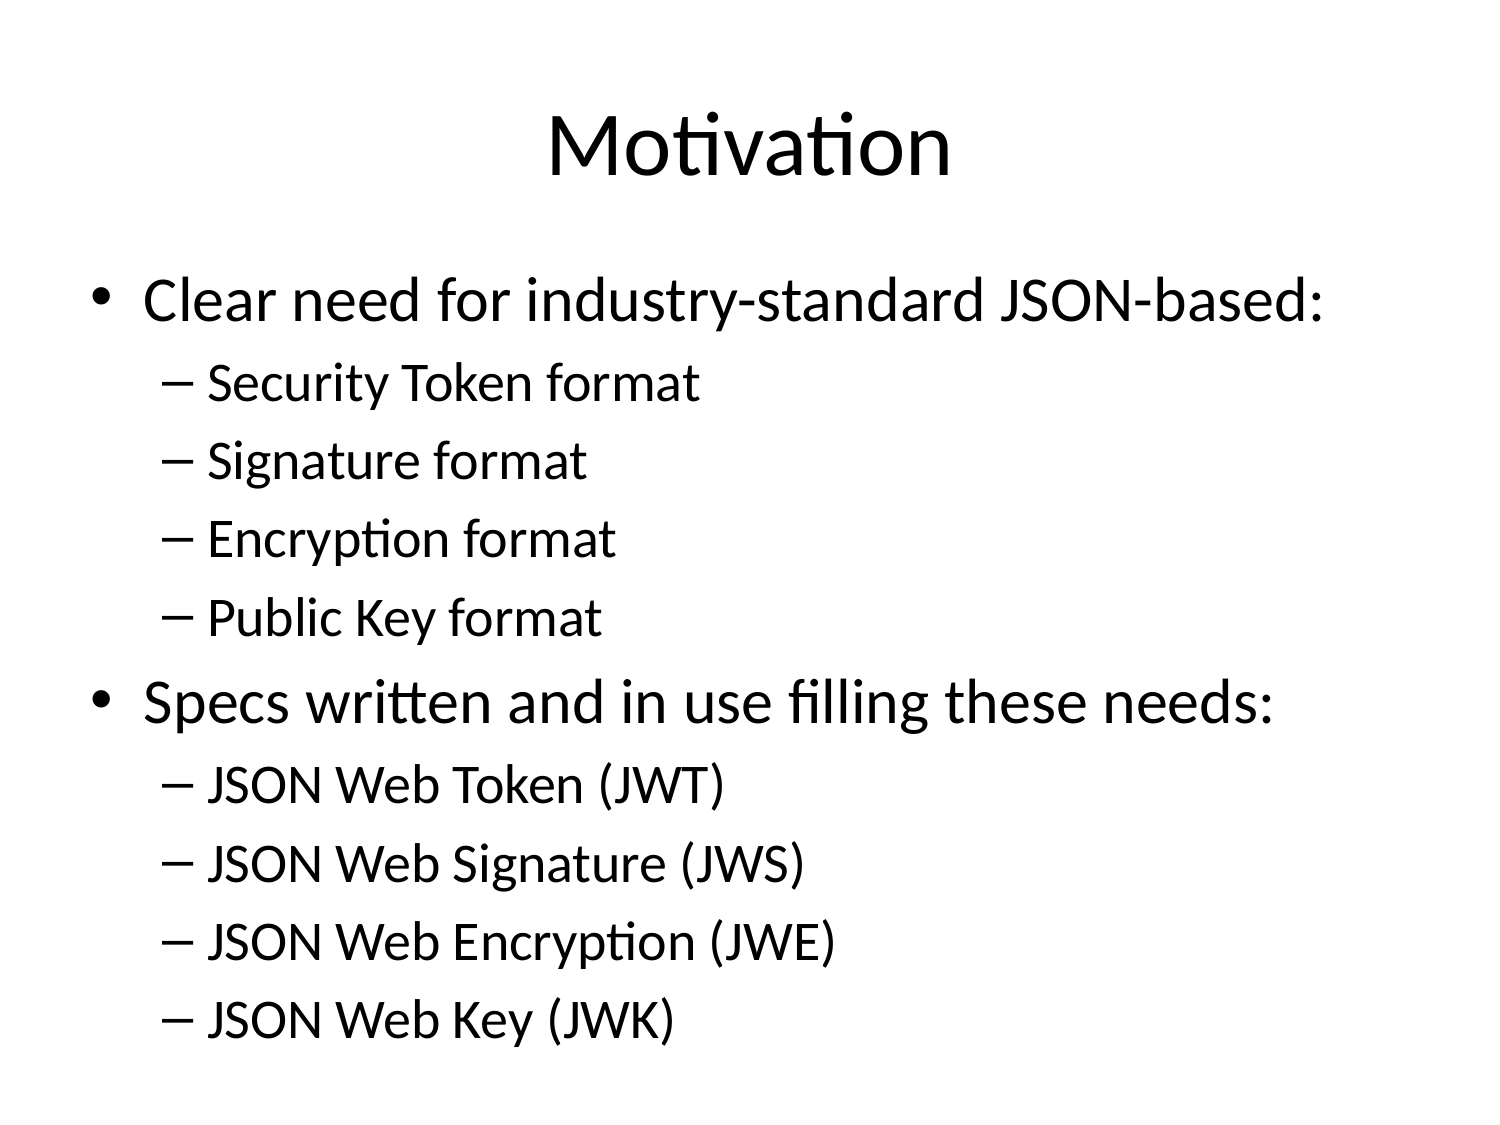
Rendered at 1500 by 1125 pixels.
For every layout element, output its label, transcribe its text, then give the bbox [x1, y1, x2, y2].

title Motivation [75, 45, 1425, 233]
list Clear need for industry-standard JSON-based: Security Token format Signature format Encryption format Public Key format Specs written and in use filling these needs: JSON Web Token (JWT) JSON Web Signature (JWS) JSON Web Encryption (JWE) JSON Web Key (JWK) [75, 249, 1425, 1063]
